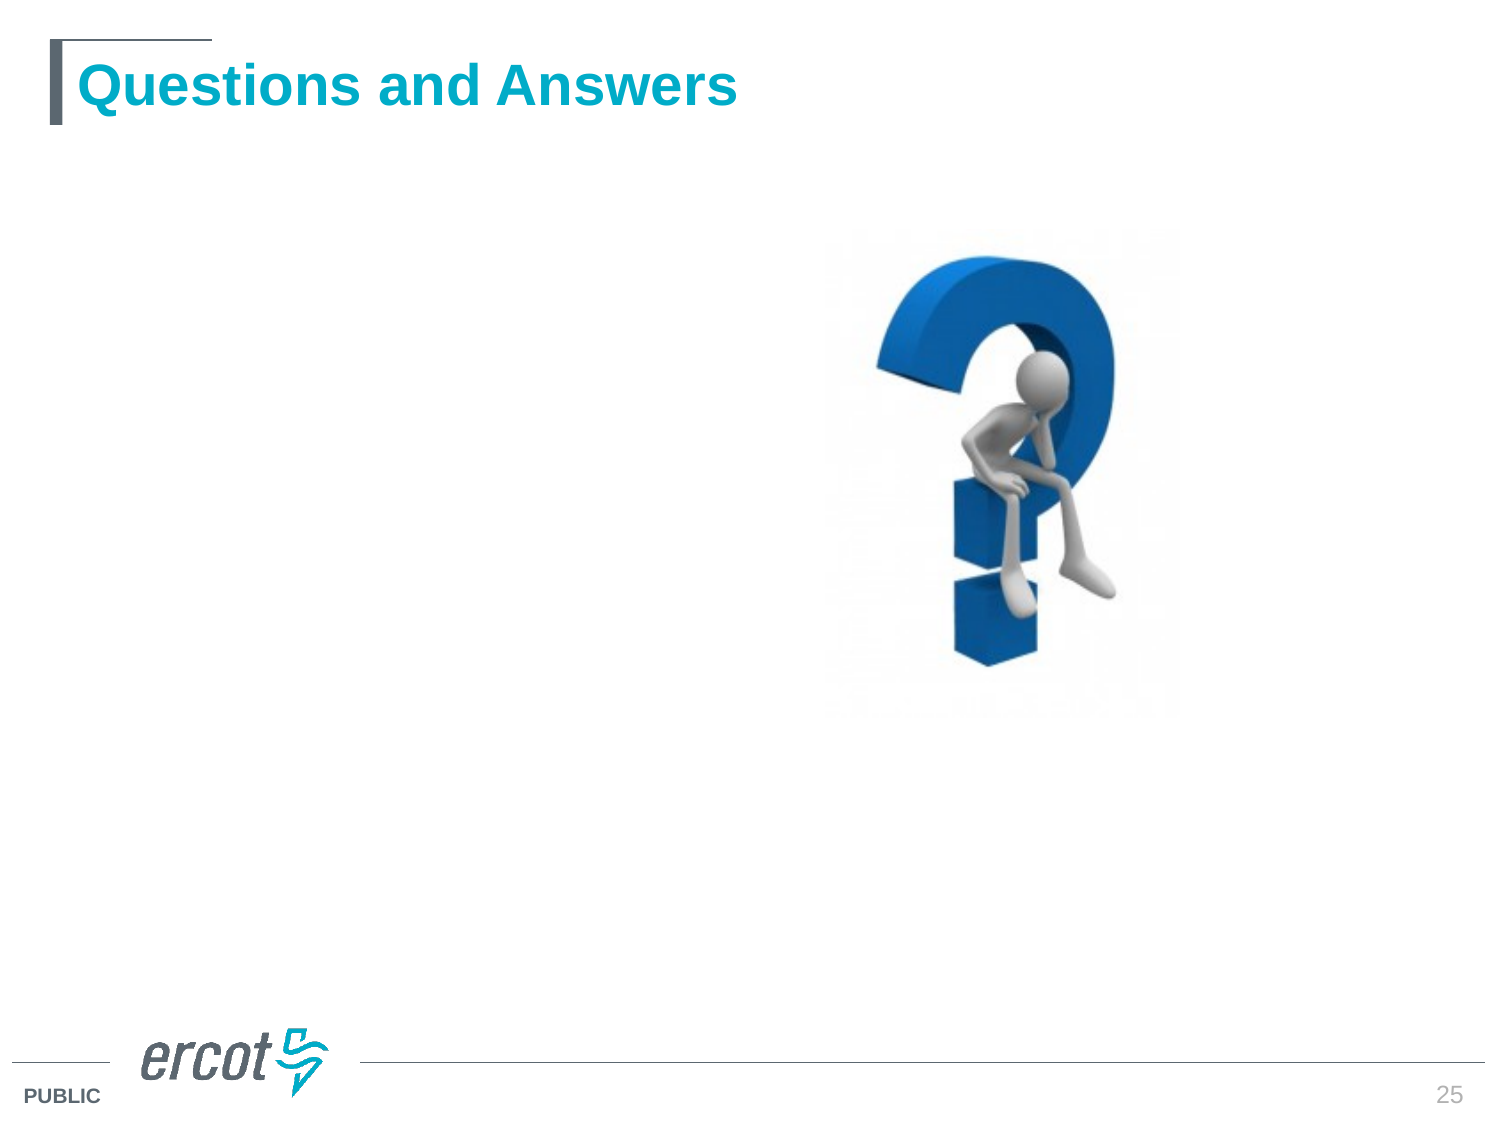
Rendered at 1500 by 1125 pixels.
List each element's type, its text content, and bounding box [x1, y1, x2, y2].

slide_number 25 [1412, 1076, 1488, 1112]
title Questions and Answers [62, 39, 1450, 228]
picture [137, 1024, 332, 1100]
picture [824, 228, 1180, 719]
